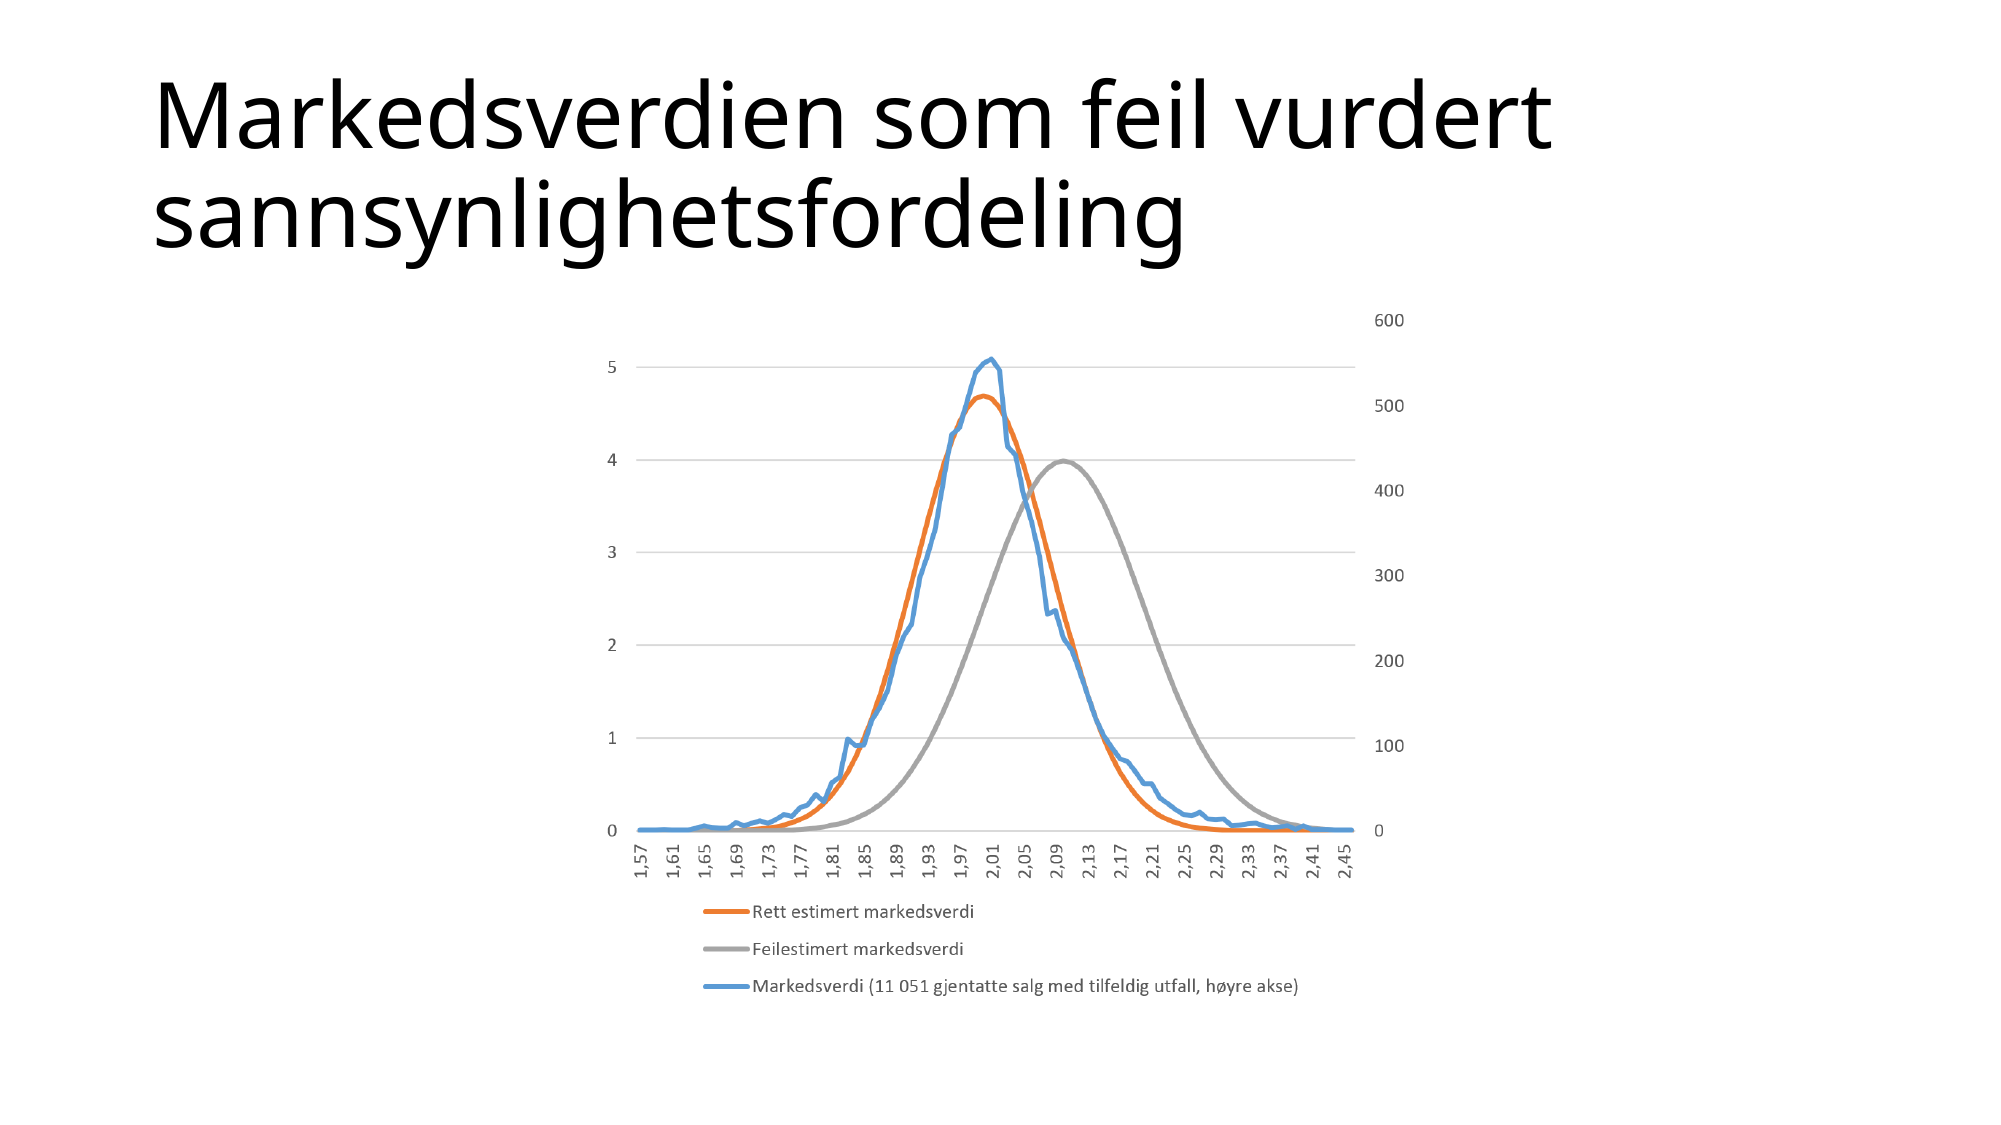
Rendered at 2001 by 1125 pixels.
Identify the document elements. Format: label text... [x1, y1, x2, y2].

title Markedsverdien som feil vurdert sannsynlighetsfordeling [137, 59, 1863, 278]
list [582, 299, 1418, 1014]
